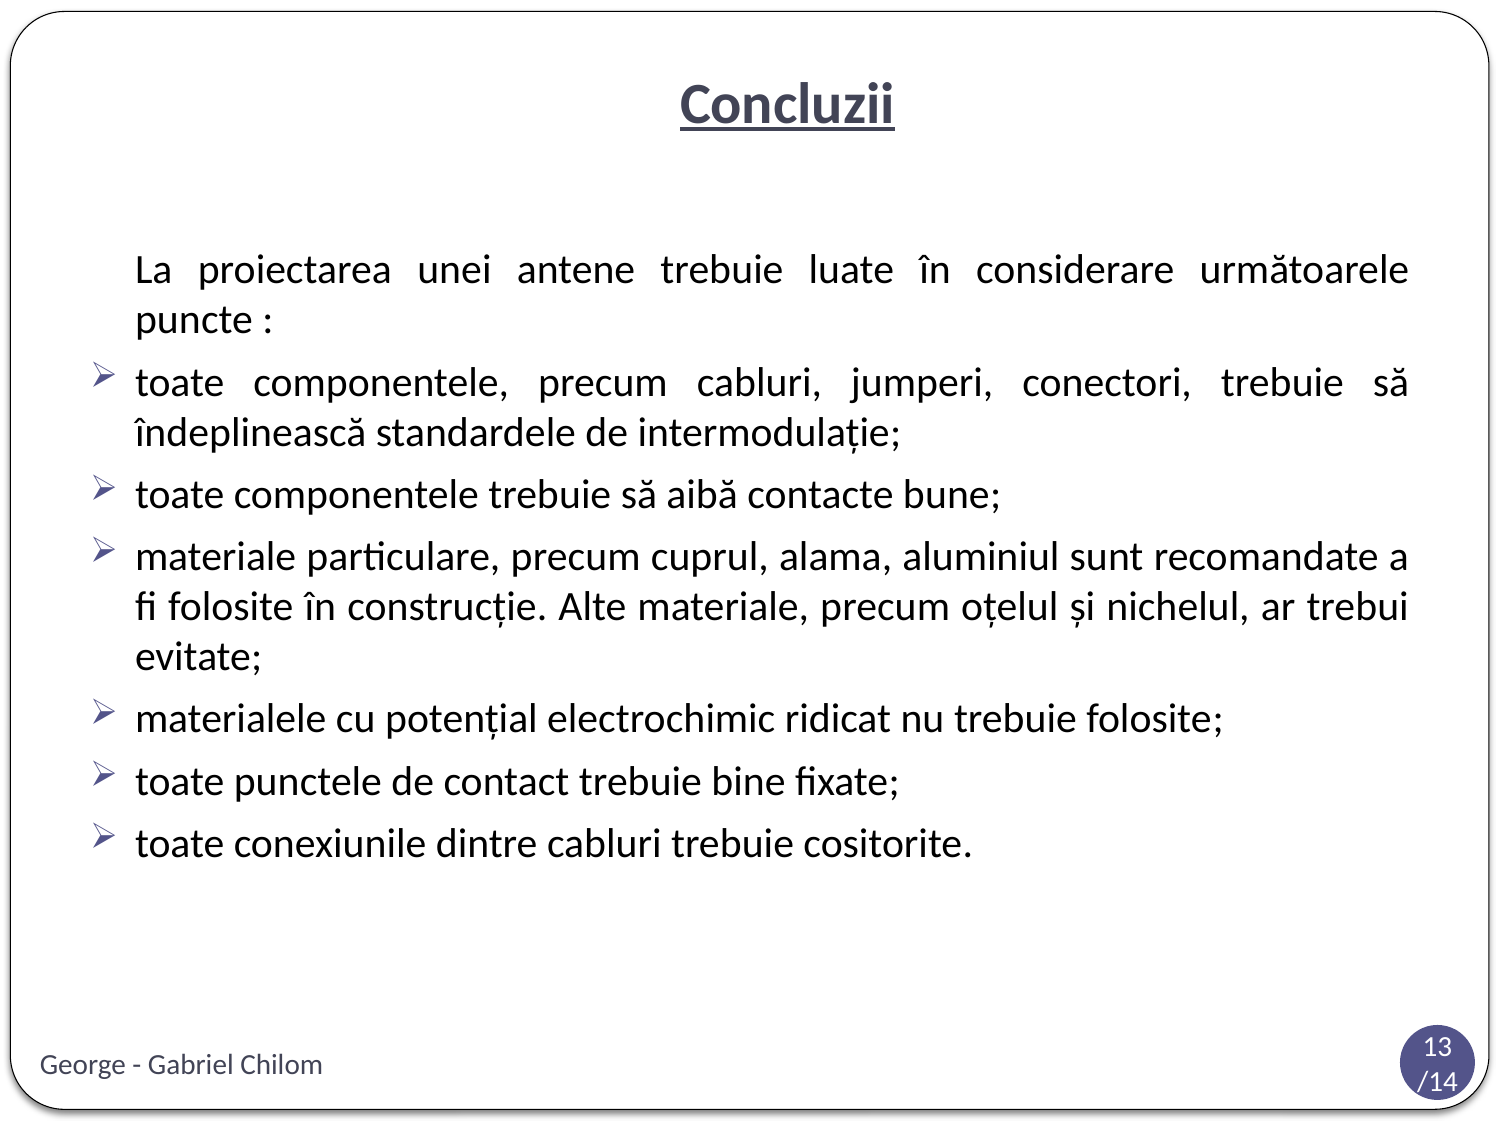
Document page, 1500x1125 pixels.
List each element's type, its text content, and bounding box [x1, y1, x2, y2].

slide_number 13/14 [1399, 1024, 1475, 1100]
title Concluzii [149, 44, 1426, 151]
footer George - Gabriel Chilom [24, 1025, 675, 1100]
list La proiectarea unei antene trebuie luate în considerare următoarele puncte : toate componentele, precum cabluri, jumperi, conectori, trebuie să îndeplinească standardele de intermodulaţie; toate componentele trebuie să aibă contacte bune; materiale particulare, precum cuprul, alama, aluminiul sunt recomandate a fi folosite în construcţie. Alte materiale, precum oţelul şi nichelul, ar trebui evitate; materialele cu potenţial electrochimic ridicat nu trebuie folosite; toate punctele de contact trebuie bine fixate; toate conexiunile dintre cabluri trebuie cositorite. [74, 162, 1426, 1088]
